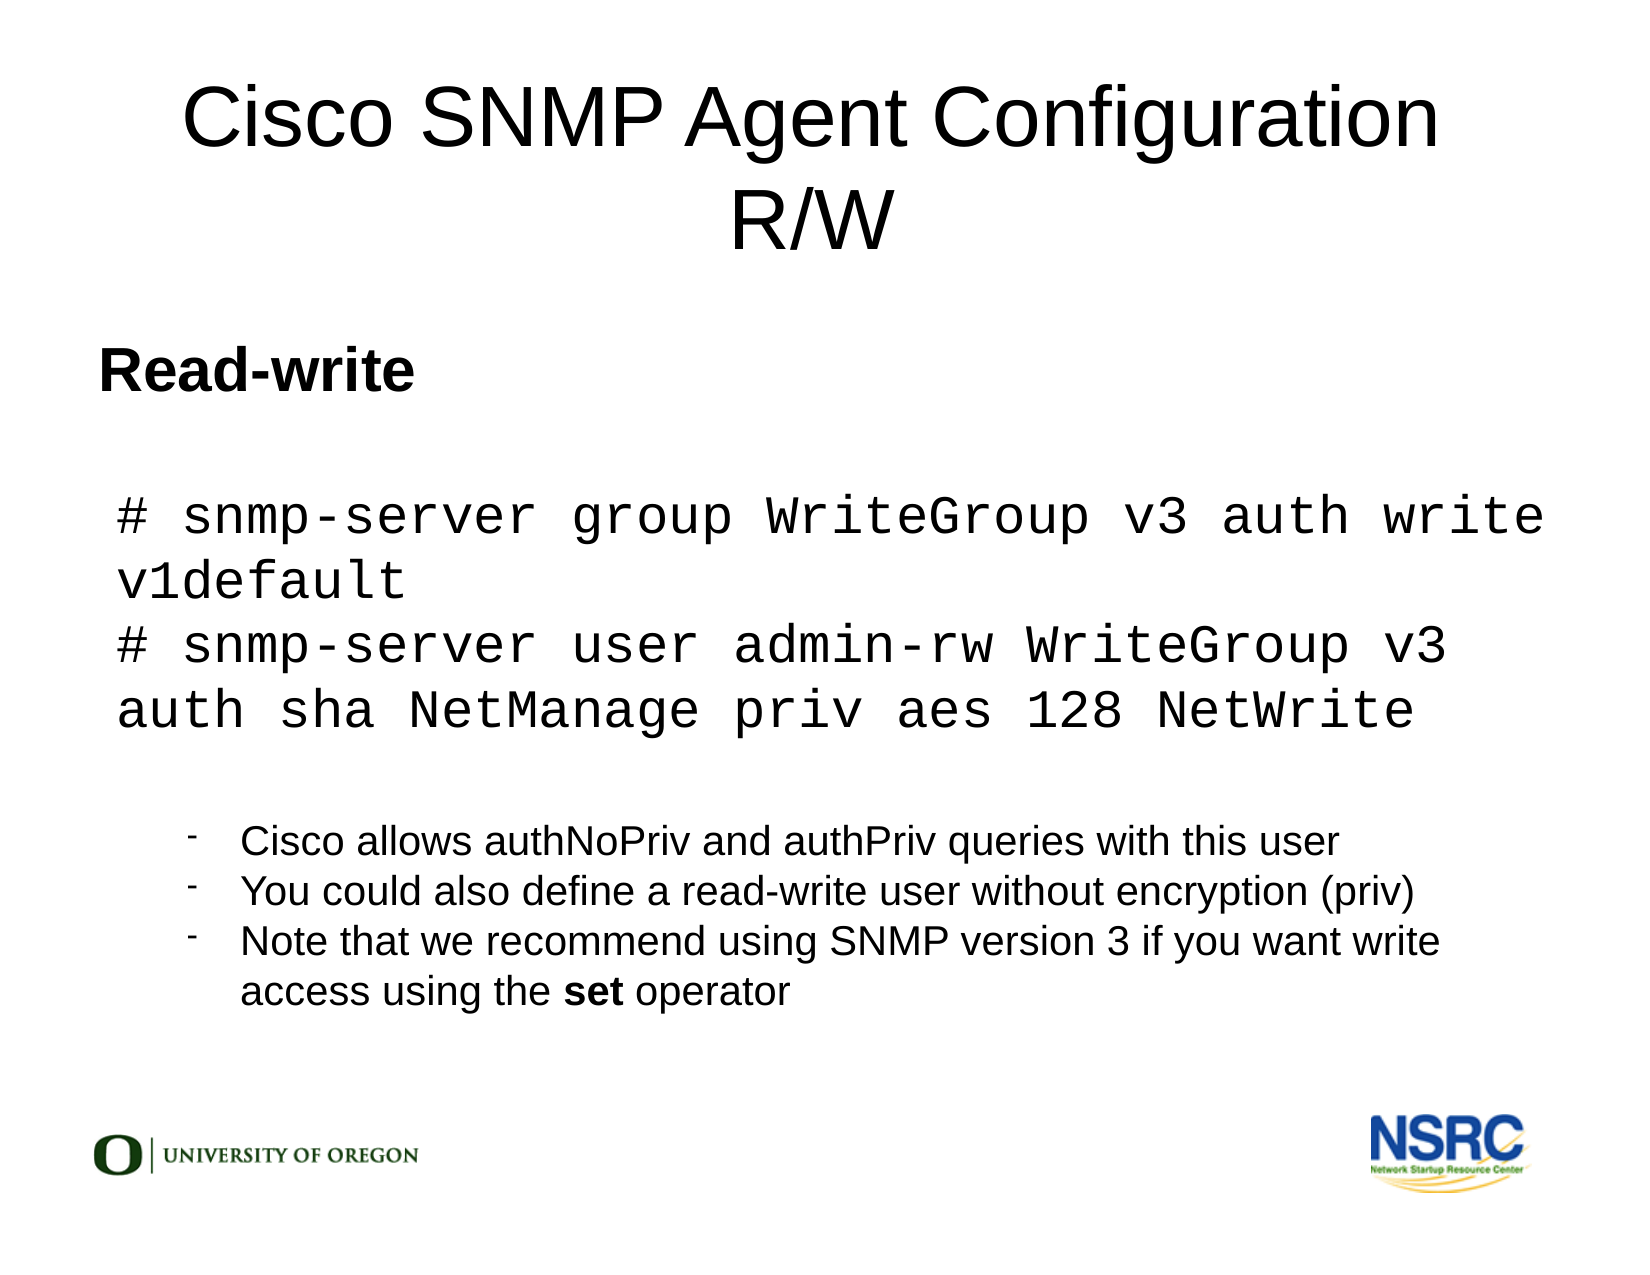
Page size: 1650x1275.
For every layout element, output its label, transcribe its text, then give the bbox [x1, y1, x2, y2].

picture [1371, 1114, 1532, 1193]
text_box Read-write # snmp-server group WriteGroup v3 auth write v1default # snmp-server user admin-rw WriteGroup v3 auth sha NetManage priv aes 128 NetWrite Cisco allows authNoPriv and authPriv queries with this user You could also define a read-write user without encryption (priv) Note that we recommend using SNMP version 3 if you want write access using the set operator [98, 329, 1562, 1073]
text_box [455, 973, 483, 1049]
text_box Cisco SNMP Agent Configuration R/W [133, 66, 1491, 261]
picture [92, 1133, 420, 1177]
